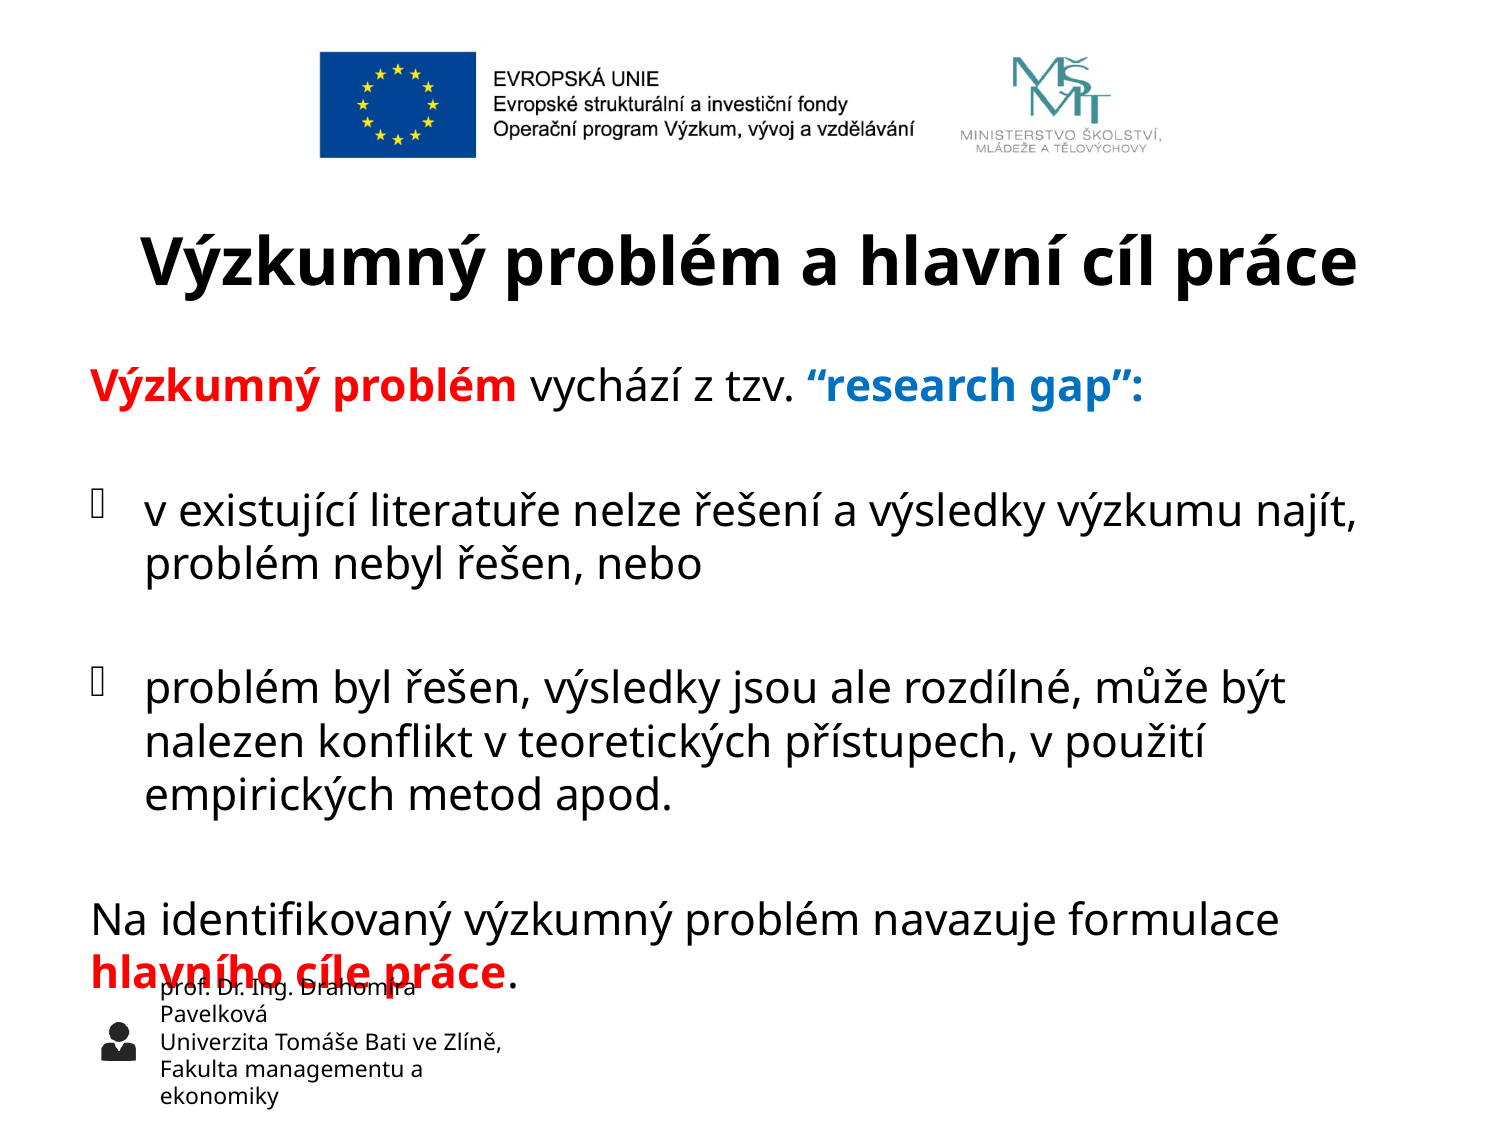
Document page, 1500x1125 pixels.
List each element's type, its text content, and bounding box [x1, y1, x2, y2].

title Výzkumný problém a hlavní cíl práce [75, 208, 1425, 309]
footer prof. Dr. Ing. Drahomíra Pavelková Univerzita Tomáše Bati ve Zlíně, Fakulta managementu a ekonomiky [145, 999, 526, 1083]
picture [267, 0, 1213, 210]
picture [101, 1021, 136, 1062]
list Výzkumný problém vychází z tzv. “research gap”: v existující literatuře nelze řešení a výsledky výzkumu najít, problém nebyl řešen, nebo problém byl řešen, výsledky jsou ale rozdílné, může být nalezen konflikt v teoretických přístupech, v použití empirických metod apod. Na identifikovaný výzkumný problém navazuje formulace hlavního cíle práce. [75, 349, 1425, 1005]
